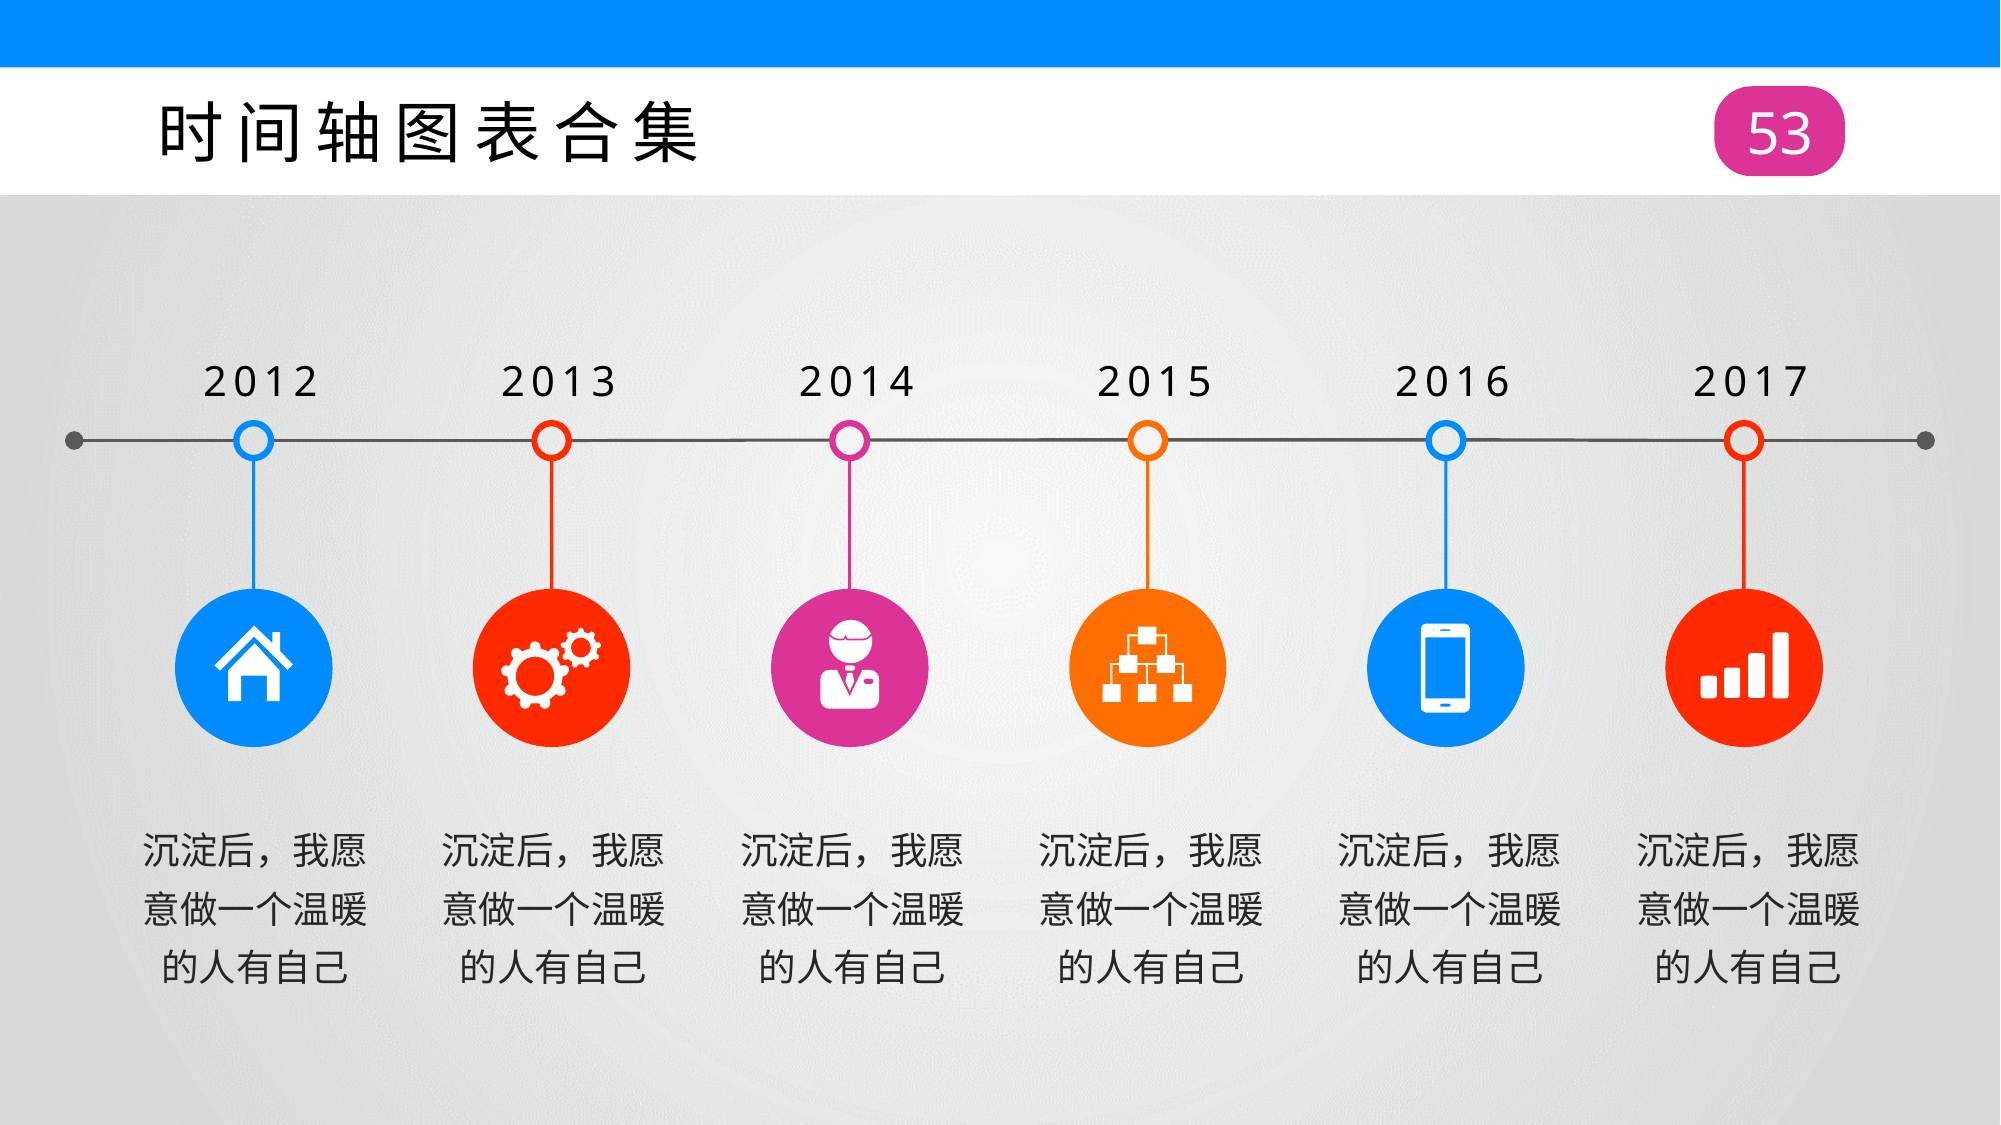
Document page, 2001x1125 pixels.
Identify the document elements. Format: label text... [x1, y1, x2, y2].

text_box 2017 [1678, 347, 1824, 413]
text_box [0, 0, 2000, 66]
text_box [1609, 764, 1888, 999]
text_box [1916, 431, 1935, 450]
text_box [1102, 626, 1193, 702]
text_box [175, 588, 333, 748]
text_box 2016 [1380, 347, 1526, 413]
text_box [1069, 588, 1227, 748]
text_box [1169, 438, 1425, 442]
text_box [820, 619, 880, 709]
text_box [572, 438, 829, 443]
text_box [1444, 457, 1448, 588]
text_box [0, 66, 2000, 196]
text_box [531, 420, 572, 462]
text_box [414, 764, 693, 999]
text_box 时间轴图表合集 [142, 83, 753, 178]
text_box [1425, 420, 1467, 462]
text_box 2012 [188, 347, 334, 413]
text_box [233, 420, 275, 462]
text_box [1310, 764, 1589, 999]
text_box [1723, 420, 1765, 462]
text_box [497, 626, 604, 714]
text_box [1146, 457, 1150, 588]
text_box [1742, 457, 1746, 588]
text_box [64, 431, 84, 450]
text_box [252, 457, 256, 588]
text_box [116, 764, 395, 999]
text_box [1420, 623, 1470, 713]
text_box 53 [1713, 85, 1847, 178]
picture [0, 0, 2001, 1125]
text_box [871, 438, 1127, 442]
text_box [1367, 588, 1525, 748]
text_box [1467, 438, 1723, 442]
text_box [1700, 632, 1789, 699]
text_box [771, 588, 929, 748]
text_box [1012, 764, 1291, 999]
text_box 2013 [486, 347, 632, 413]
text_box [214, 625, 293, 702]
text_box [1665, 588, 1823, 748]
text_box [713, 764, 992, 999]
text_box 2015 [1082, 347, 1228, 413]
text_box [1127, 420, 1169, 462]
text_box 2014 [784, 347, 930, 413]
text_box [848, 457, 852, 588]
text_box [472, 588, 631, 748]
text_box [549, 457, 554, 588]
text_box [829, 420, 871, 462]
